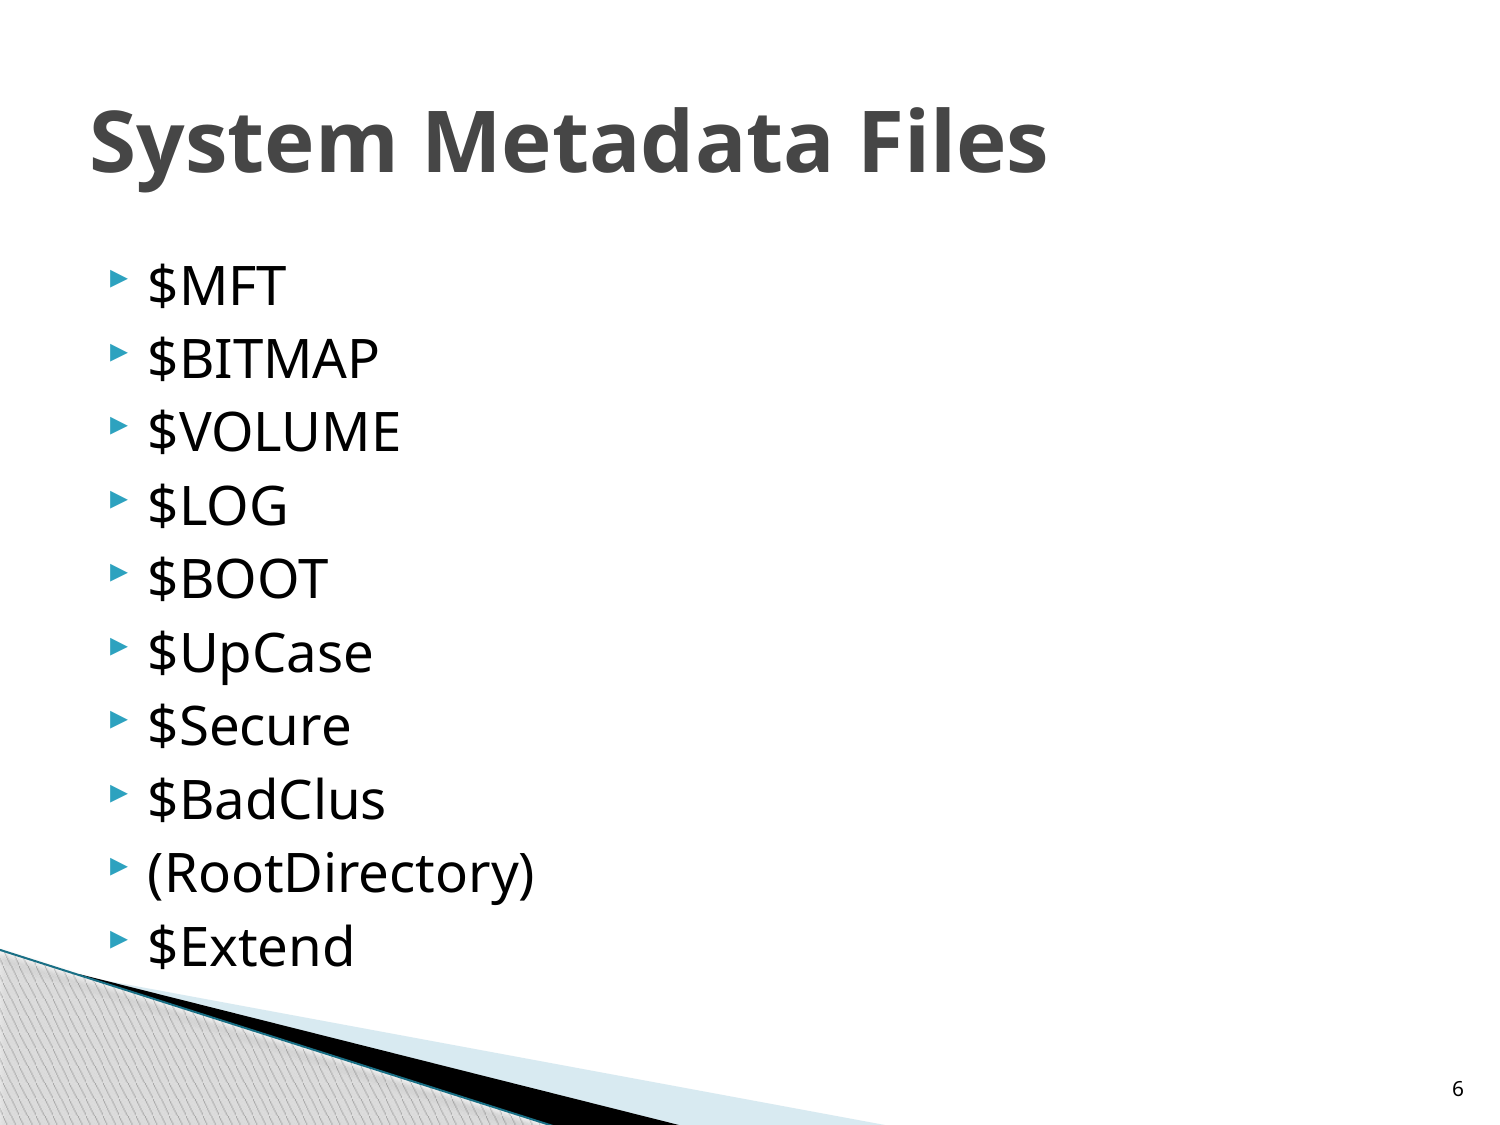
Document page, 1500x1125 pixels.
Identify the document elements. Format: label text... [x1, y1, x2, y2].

list $MFT $BITMAP $VOLUME $LOG $BOOT $UpCase $Secure $BadClus (RootDirectory) $Extend [75, 243, 1425, 986]
title System Metadata Files [75, 45, 1425, 233]
slide_number 6 [1418, 1051, 1479, 1112]
